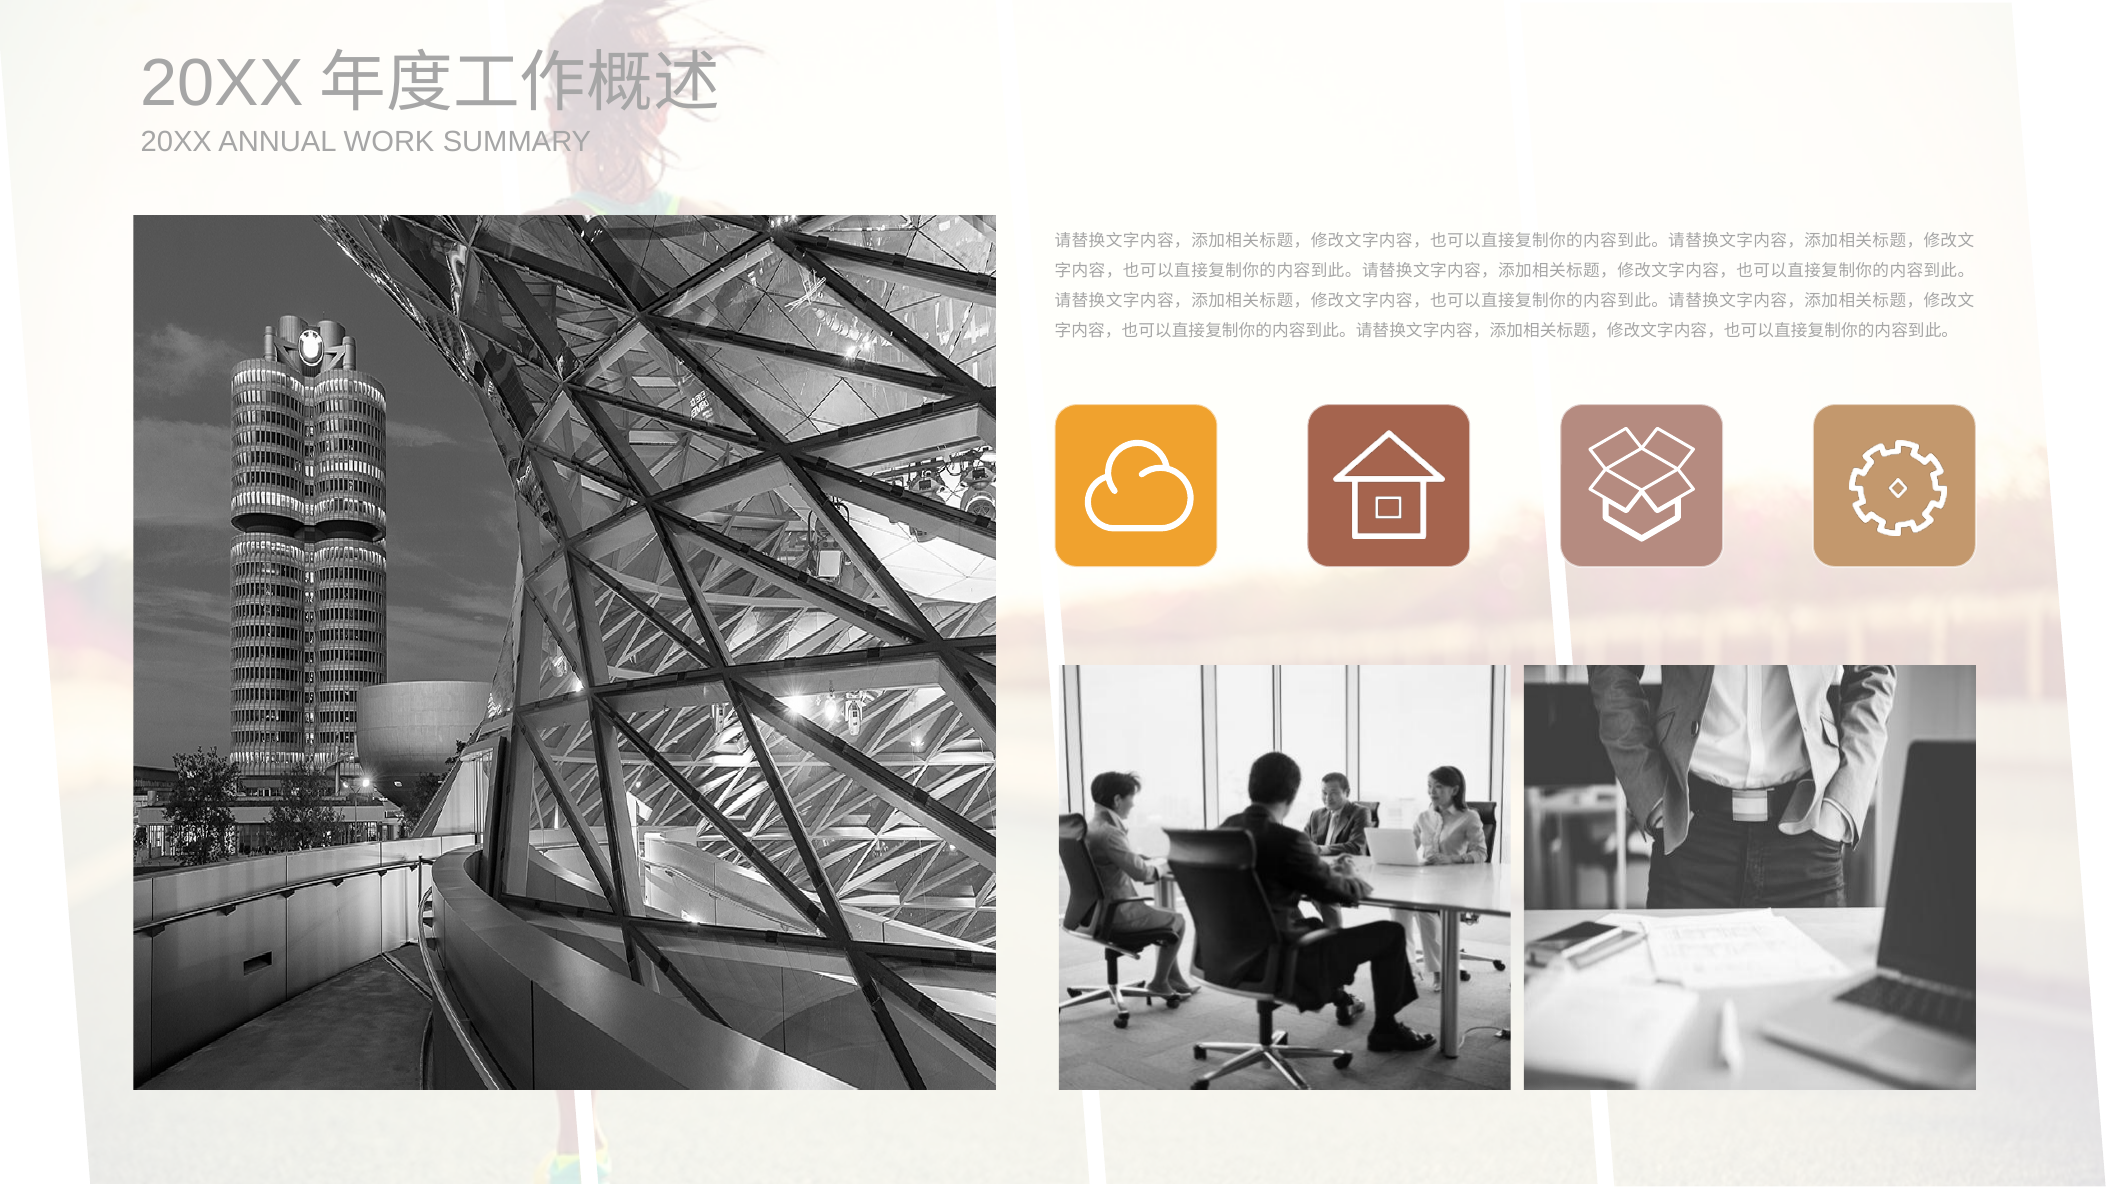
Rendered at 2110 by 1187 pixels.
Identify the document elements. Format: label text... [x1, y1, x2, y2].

text_box 请替换文字内容，添加相关标题，修改文字内容，也可以直接复制你的内容到此。请替换文字内容，添加相关标题，修改文字内容，也可以直接复制你的内容到此。请替换文字内容，添加相关标题，修改文字内容，也可以直接复制你的内容到此。请替换文字内容，添加相关标题，修改文字内容，也可以直接复制你的内容到此。请替换文字内容，添加相关标题，修改文字内容，也可以直接复制你的内容到此。请替换文字内容，添加相关标题，修改文字内容，也可以直接复制你的内容到此。 [1054, 219, 1976, 340]
text_box 20XX年度工作概述 [140, 38, 789, 119]
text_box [1307, 404, 1471, 568]
text_box [1523, 664, 1977, 1090]
text_box [1058, 664, 1512, 1090]
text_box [1812, 404, 1976, 568]
text_box 20XX ANNUAL WORK SUMMARY [140, 122, 602, 158]
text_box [1560, 404, 1724, 568]
text_box [132, 214, 997, 1090]
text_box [1054, 404, 1218, 568]
